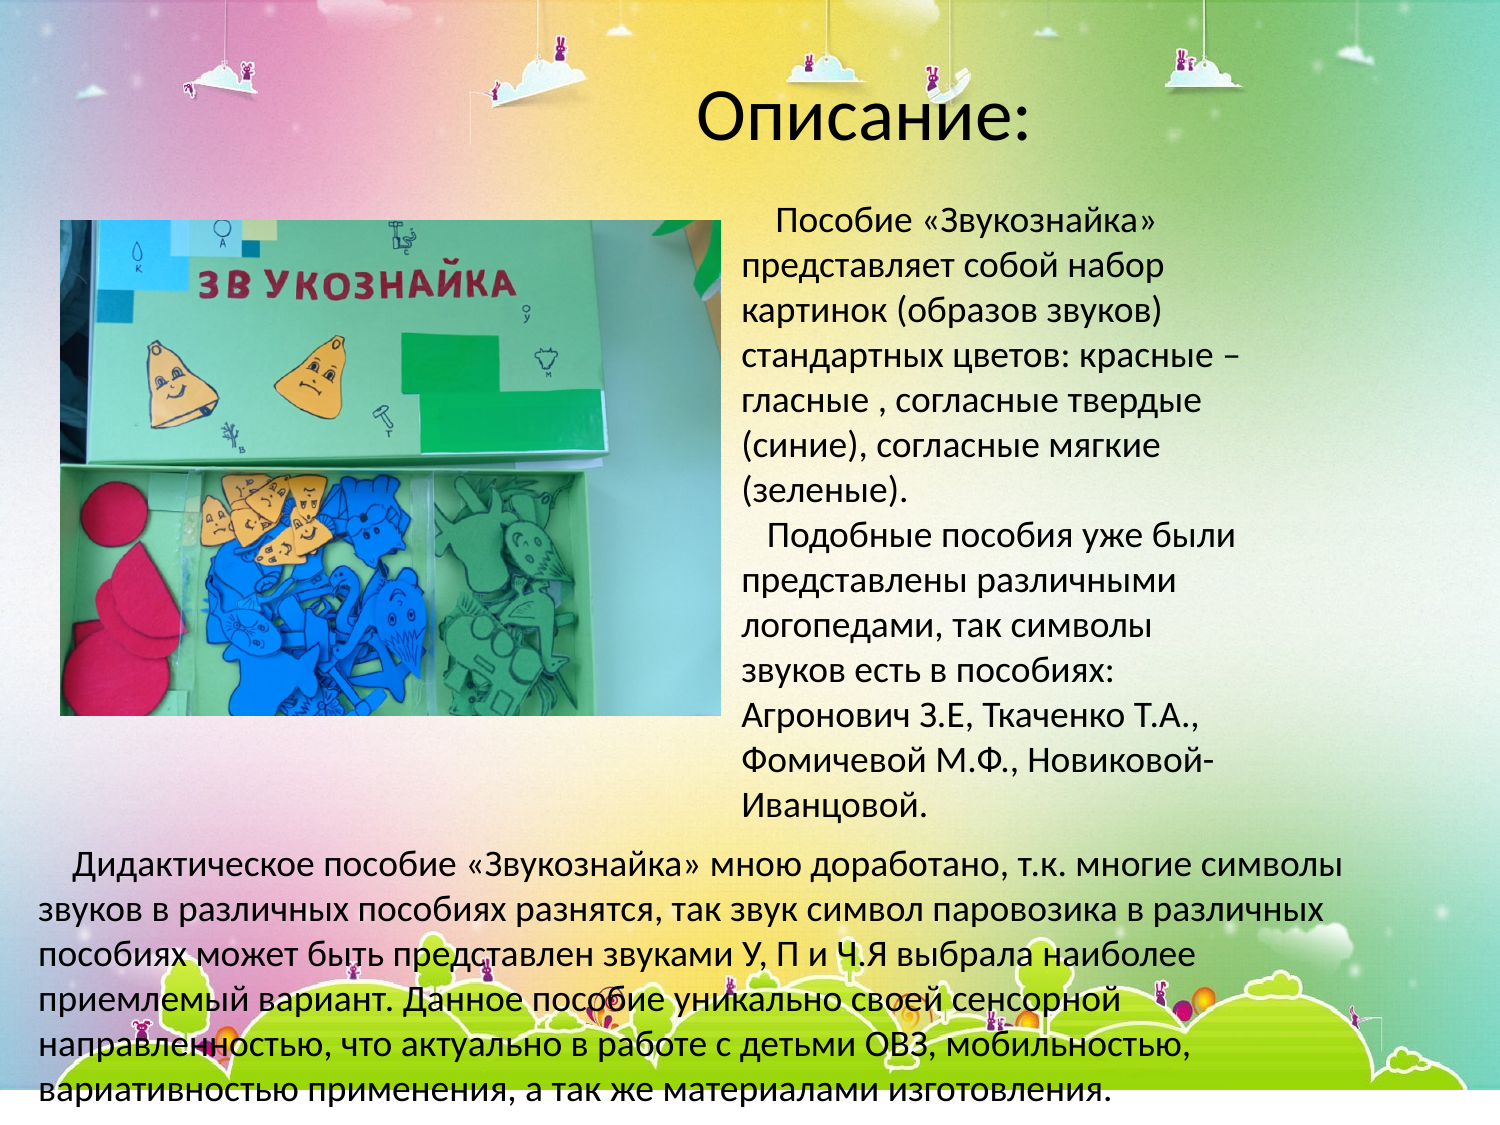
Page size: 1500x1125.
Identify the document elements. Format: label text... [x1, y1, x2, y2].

picture [0, 0, 1500, 1091]
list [58, 219, 721, 717]
text_box Дидактическое пособие «Звукознайка» мною доработано, т.к. многие символы звуков в различных пособиях разнятся, так звук символ паровозика в различных пособиях может быть представлен звуками У, П и Ч.Я выбрала наиболее приемлемый вариант. Данное пособие уникально своей сенсорной направленностью, что актуально в работе с детьми ОВЗ, мобильностью, вариативностью применения, а так же материалами изготовления. [23, 1097, 1418, 1117]
